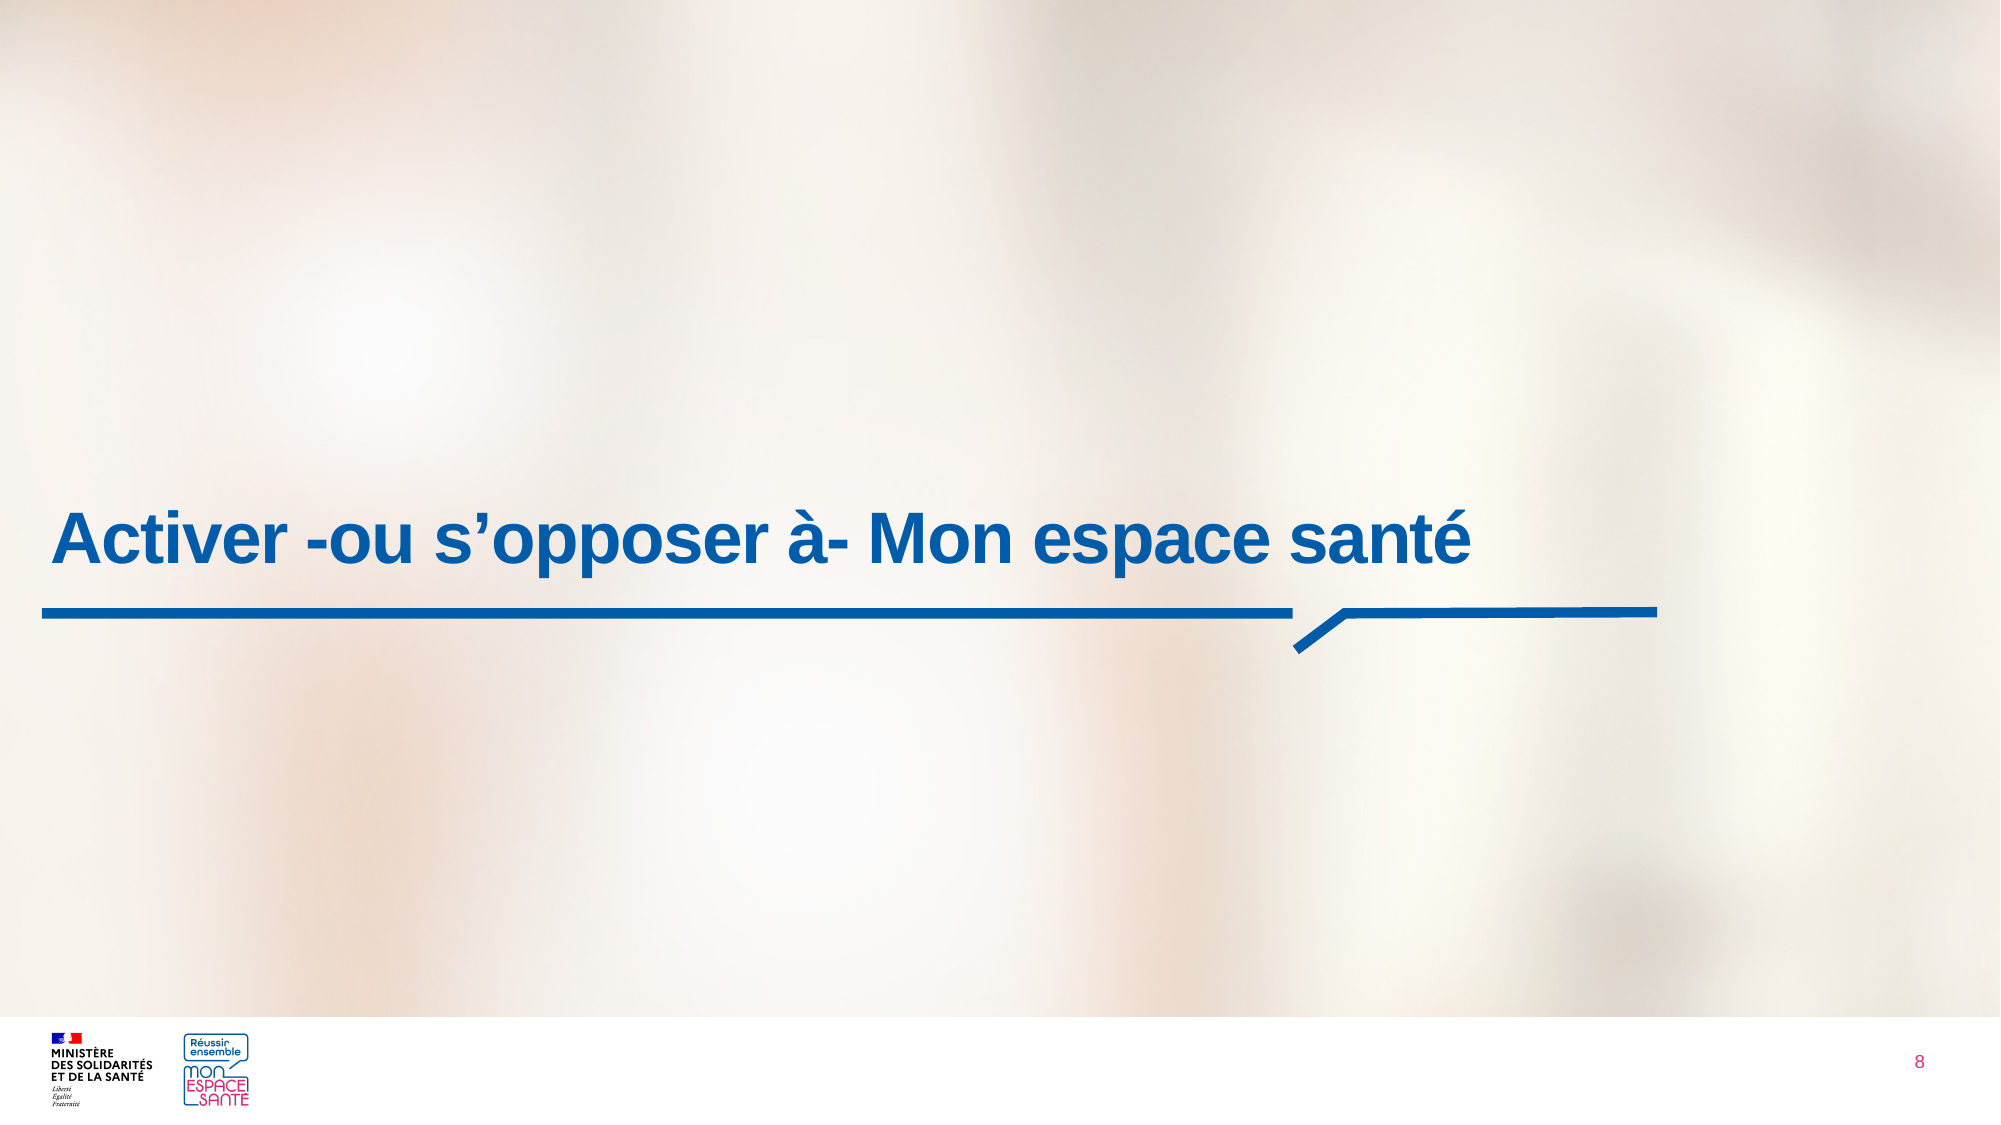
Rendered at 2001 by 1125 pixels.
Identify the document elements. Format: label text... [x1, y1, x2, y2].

picture [172, 1022, 260, 1117]
slide_number 7 [1905, 1040, 1958, 1081]
picture [41, 1022, 163, 1117]
title Activer -ou s’opposer à- Mon espace santé [41, 486, 1658, 600]
picture [0, 0, 2000, 1017]
